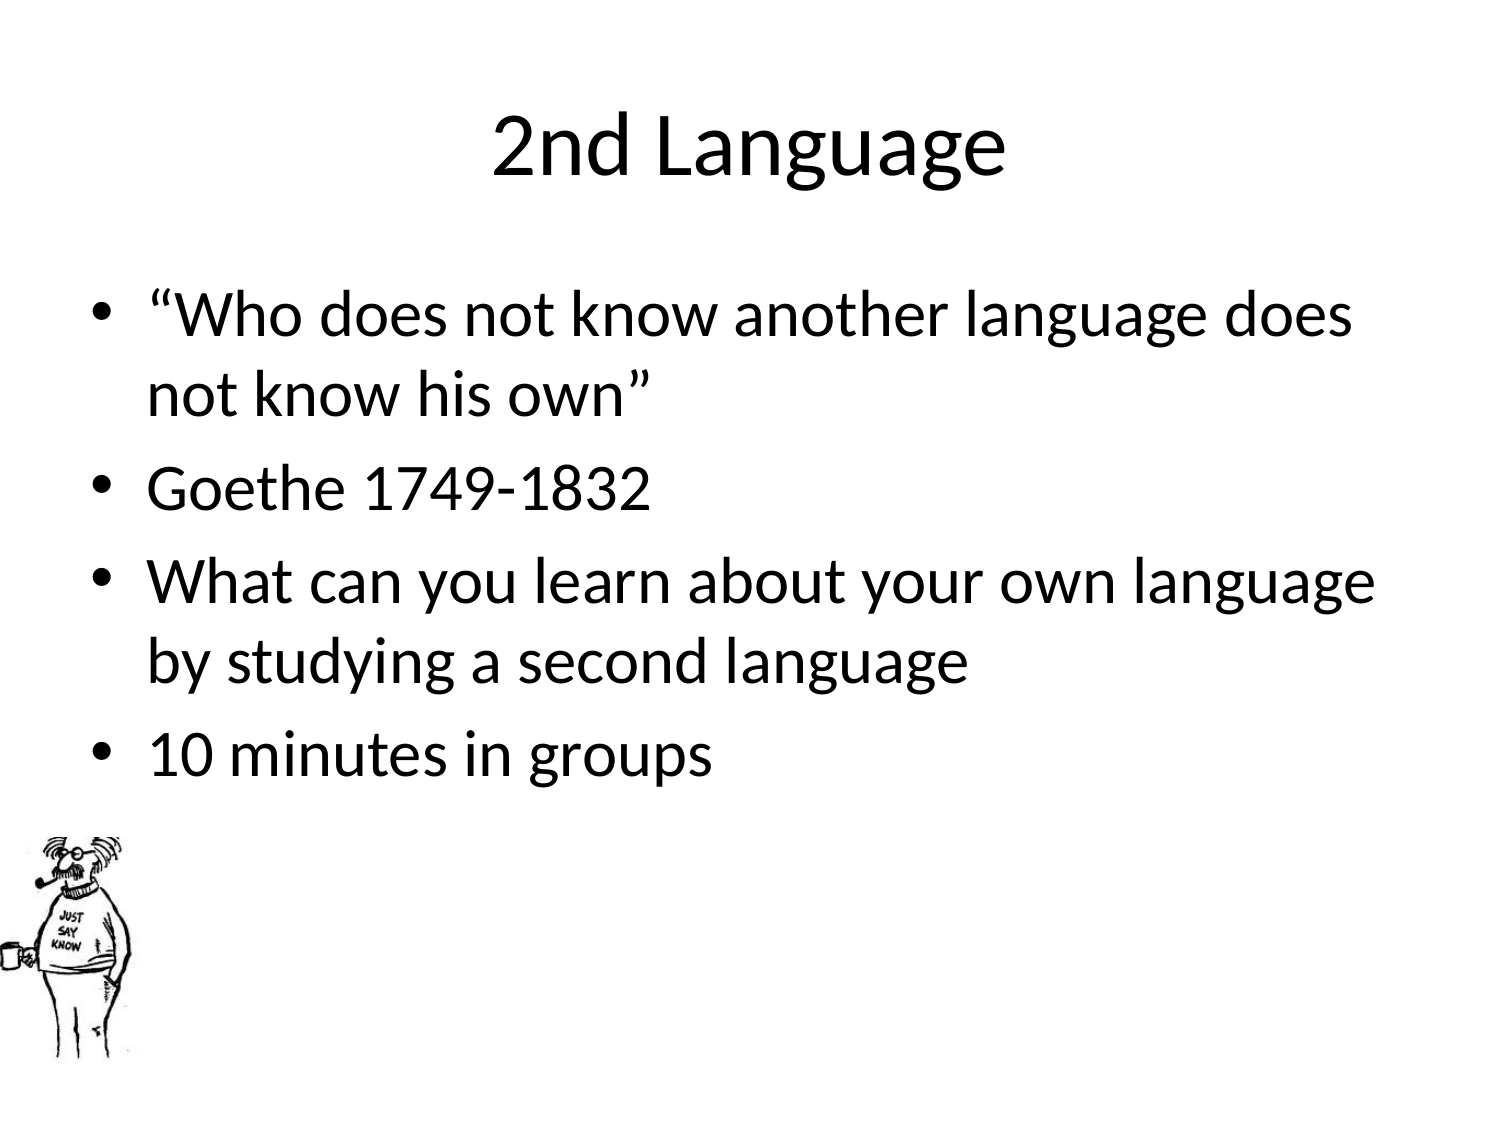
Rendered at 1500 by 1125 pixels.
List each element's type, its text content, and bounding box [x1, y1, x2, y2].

list “Who does not know another language does not know his own” Goethe 1749-1832 What can you learn about your own language by studying a second language 10 minutes in groups [75, 262, 1425, 1005]
title 2nd Language [75, 45, 1425, 233]
picture [0, 837, 171, 1125]
